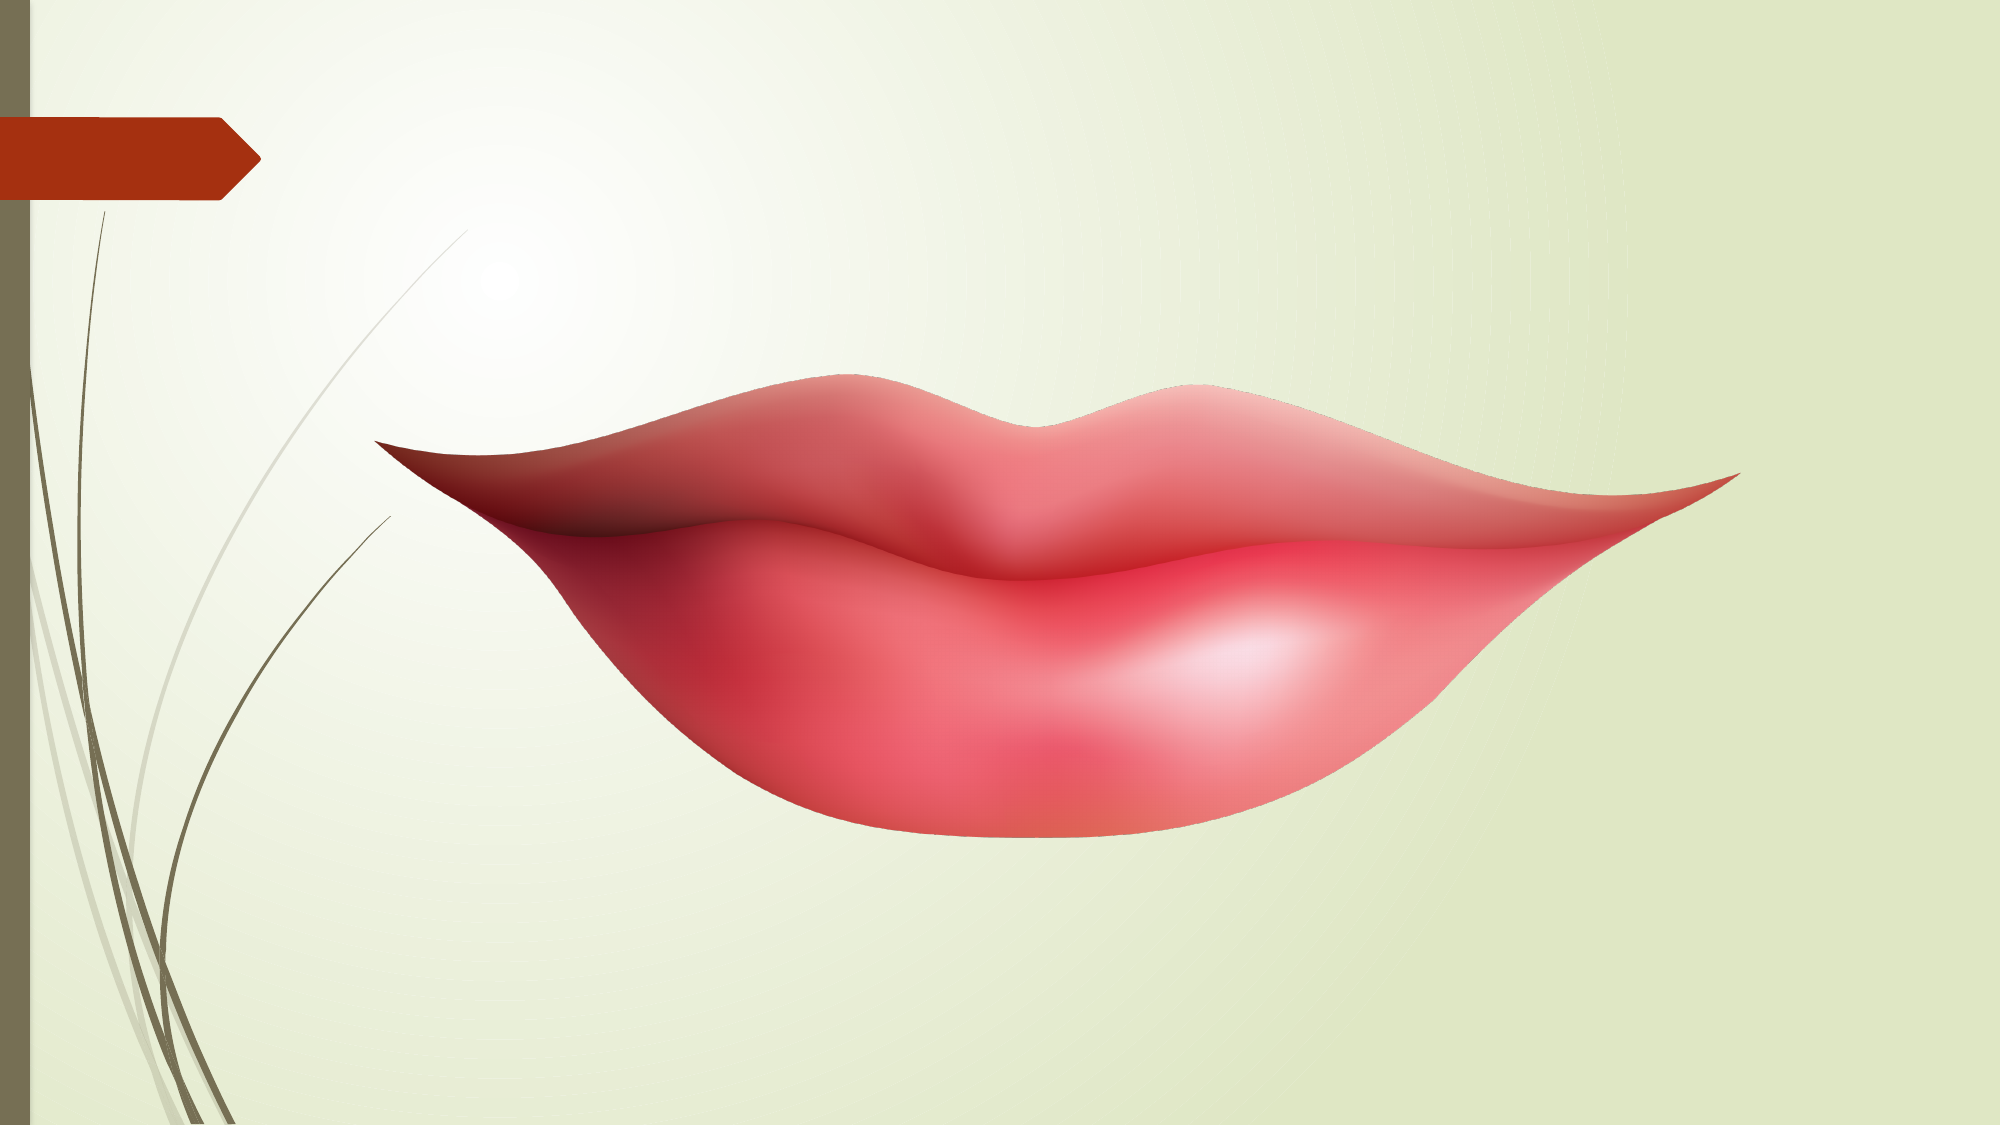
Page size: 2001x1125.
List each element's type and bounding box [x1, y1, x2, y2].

picture [374, 374, 1741, 838]
